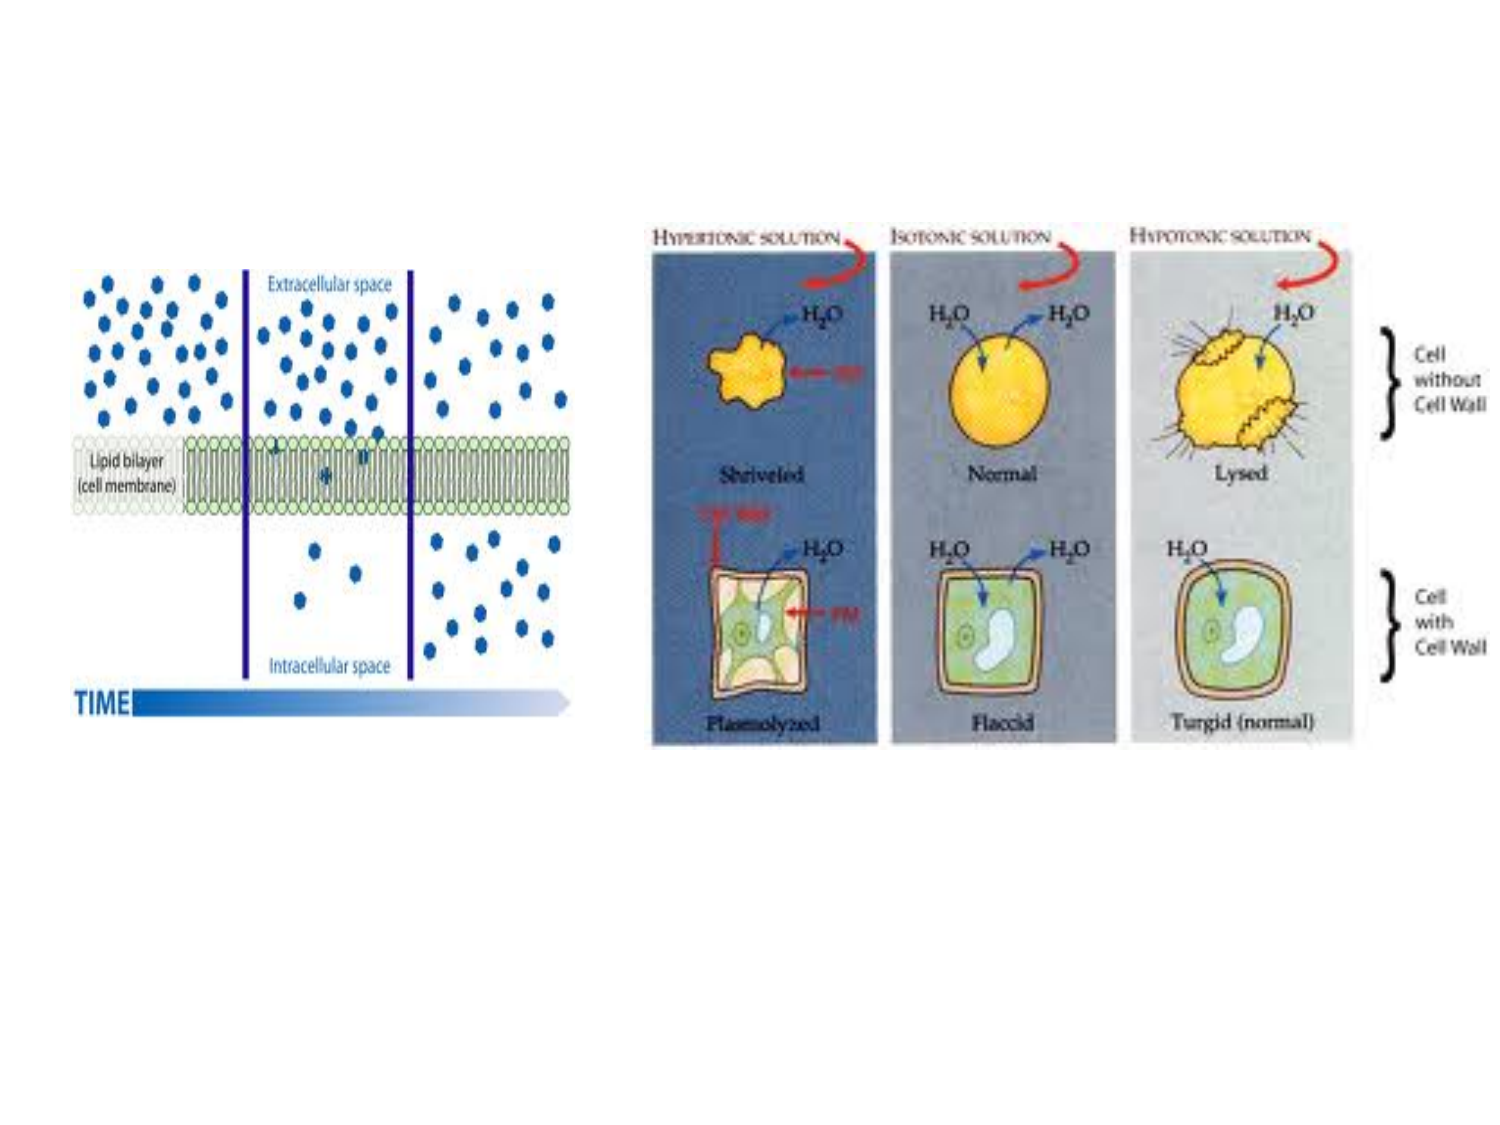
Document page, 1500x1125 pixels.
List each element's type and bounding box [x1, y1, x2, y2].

picture [644, 222, 1490, 751]
list [70, 269, 575, 726]
